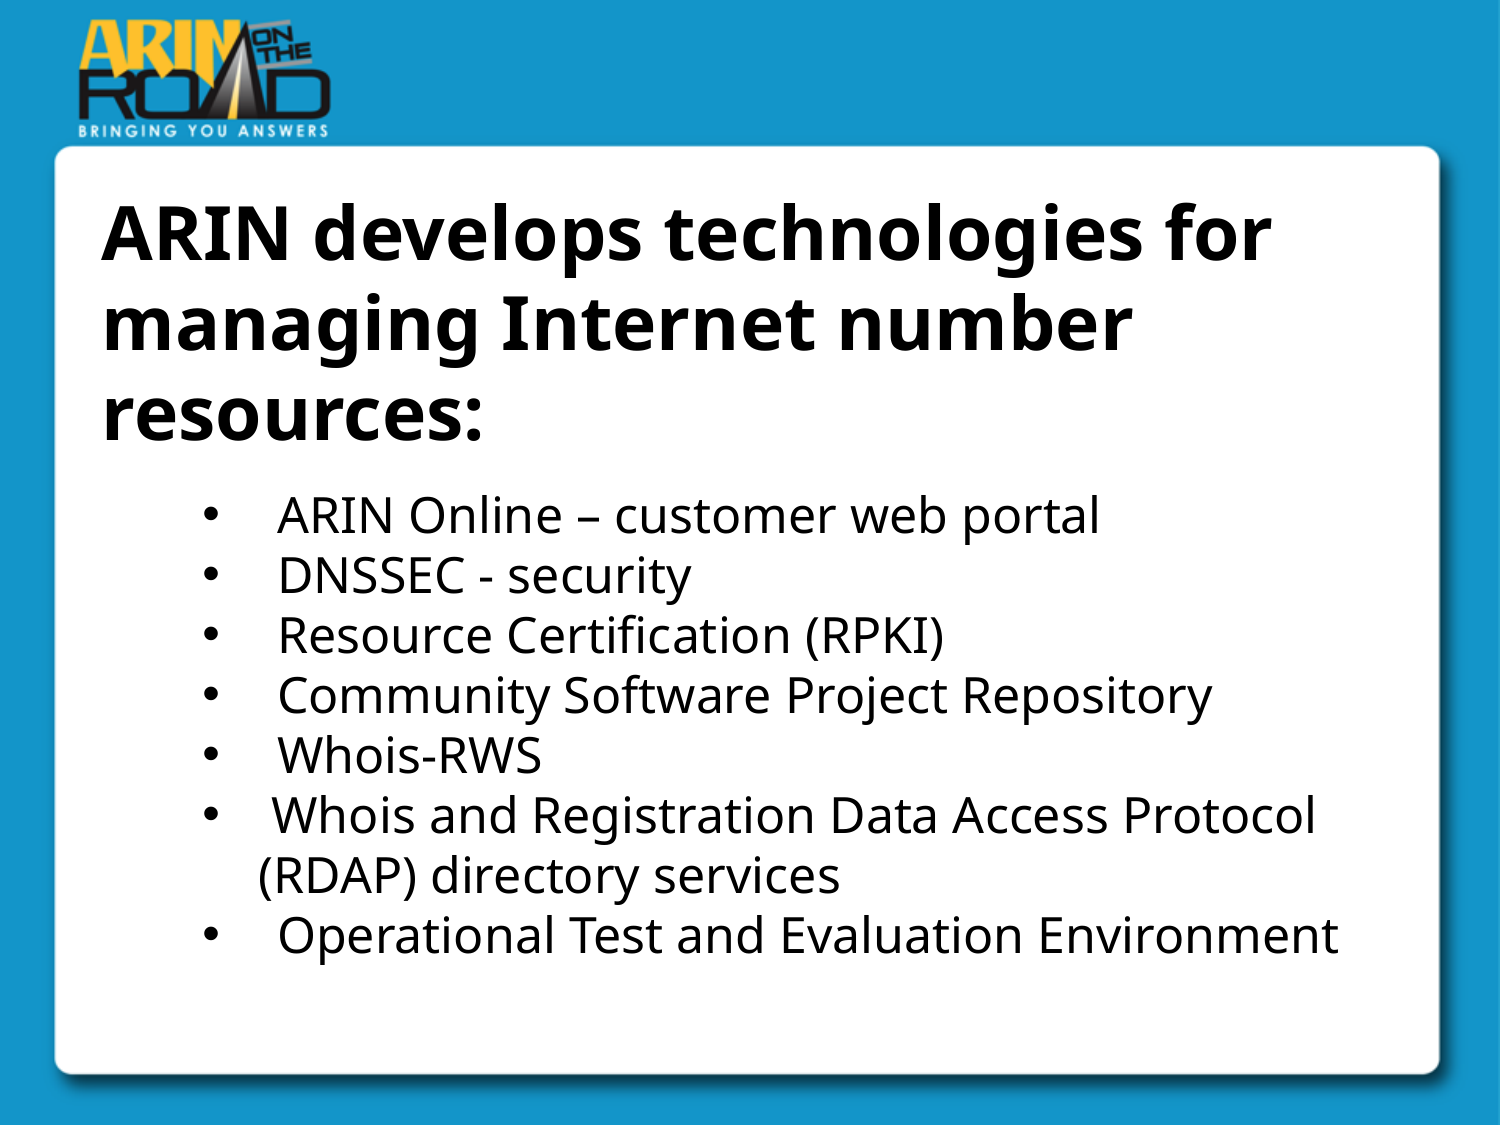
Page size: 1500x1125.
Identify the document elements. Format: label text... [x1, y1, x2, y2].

text_box ARIN Online – customer web portal DNSSEC - security Resource Certification (RPKI) Community Software Project Repository Whois-RWS Whois and Registration Data Access Protocol (RDAP) directory services Operational Test and Evaluation Environment [112, 385, 1500, 971]
title ARIN develops technologies for managing Internet number resources: [86, 226, 1437, 415]
picture [0, 0, 1500, 1125]
